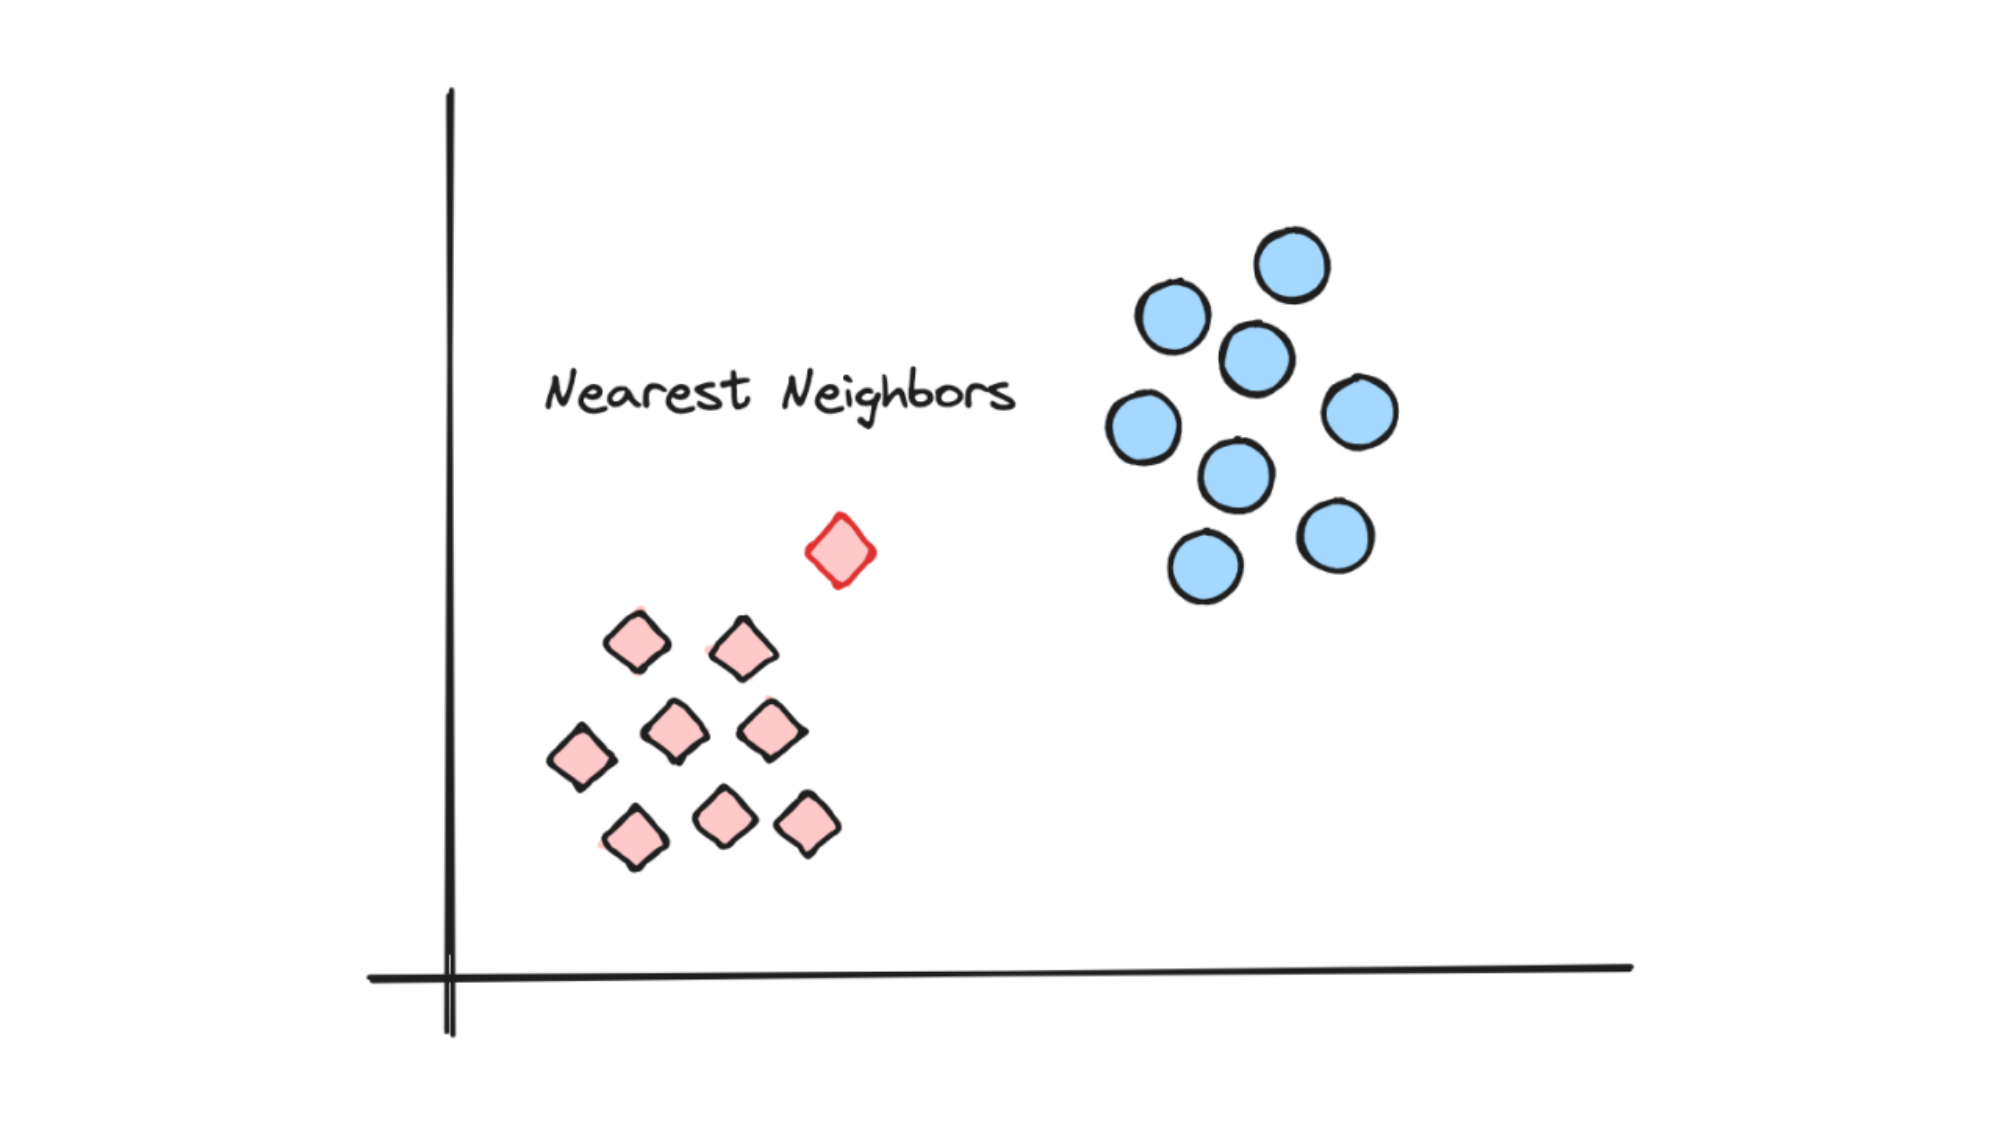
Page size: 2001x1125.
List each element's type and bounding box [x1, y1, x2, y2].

picture [343, 63, 1657, 1062]
